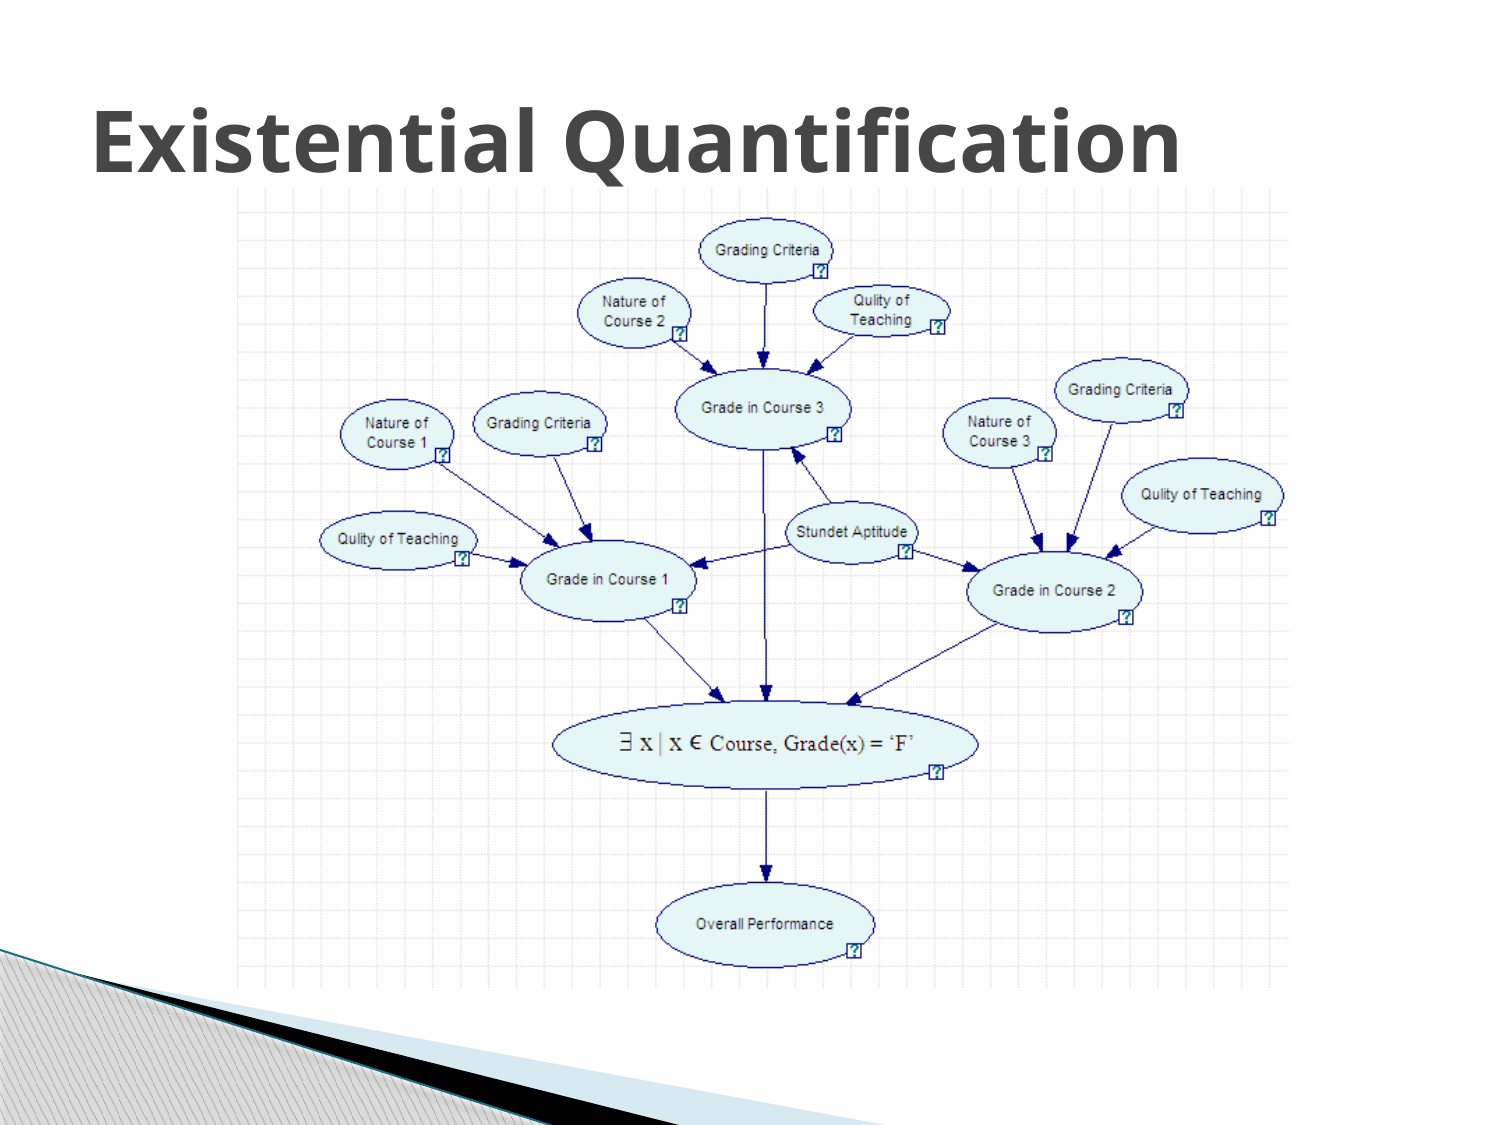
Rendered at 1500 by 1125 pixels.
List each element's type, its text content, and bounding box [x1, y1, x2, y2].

title Existential Quantification [75, 45, 1425, 233]
picture [237, 187, 1290, 988]
